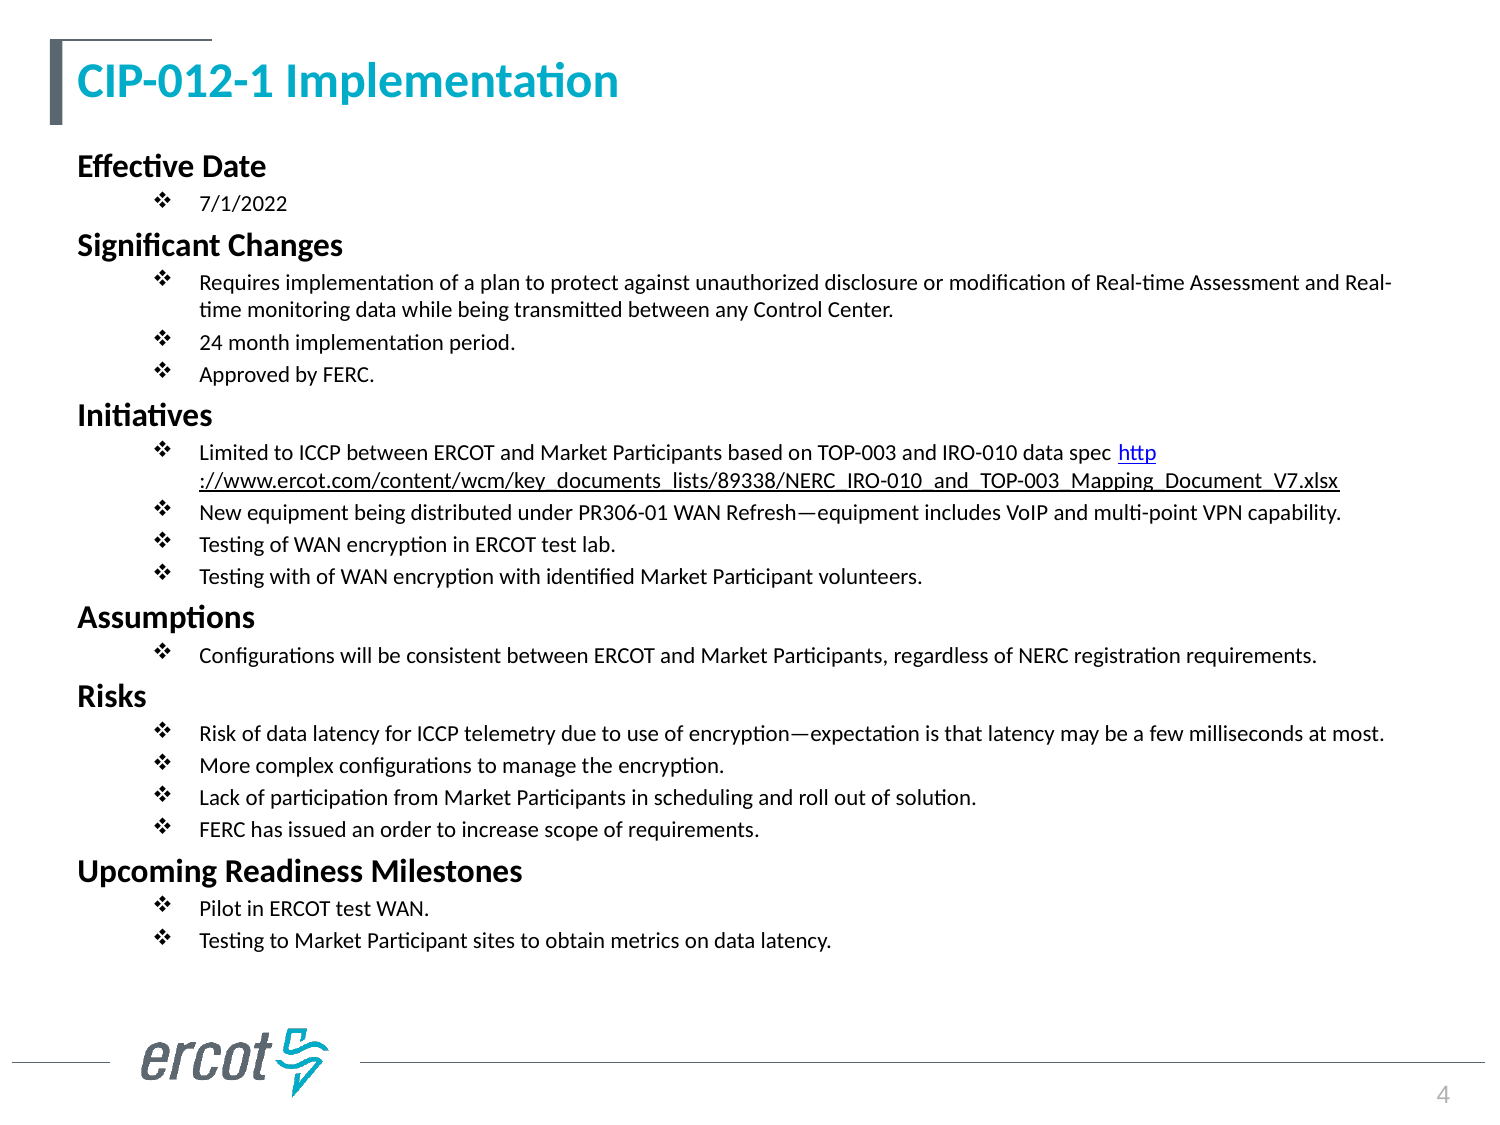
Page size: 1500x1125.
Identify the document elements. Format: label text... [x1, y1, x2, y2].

title CIP-012-1 Implementation [62, 39, 1450, 137]
slide_number 4 [1412, 1076, 1475, 1112]
text_box Effective Date 7/1/2022 Significant Changes Requires implementation of a plan to protect against unauthorized disclosure or modification of Real-time Assessment and Real-time monitoring data while being transmitted between any Control Center. 24 month implementation period. Approved by FERC. Initiatives Limited to ICCP between ERCOT and Market Participants based on TOP-003 and IRO-010 data spec http://www.ercot.com/content/wcm/key_documents_lists/89338/NERC_IRO-010_and_TOP-003_Mapping_Document_V7.xlsx New equipment being distributed under PR306-01 WAN Refresh—equipment includes VoIP and multi-point VPN capability. Testing of WAN encryption in ERCOT test lab. Testing with of WAN encryption with identified Market Participant volunteers. Assumptions Configurations will be consistent between ERCOT and Market Participants, regardless of NERC registration requirements. Risks Risk of data latency for ICCP telemetry due to use of encryption—expectation is that latency may be a few milliseconds at most. More complex configurations to manage the encryption. Lack of participation from Market Participants in scheduling and roll out of solution. FERC has issued an order to increase scope of requirements. Upcoming Readiness Milestones Pilot in ERCOT test WAN. Testing to Market Participant sites to obtain metrics on data latency. [62, 136, 1420, 1006]
picture [137, 1024, 332, 1100]
